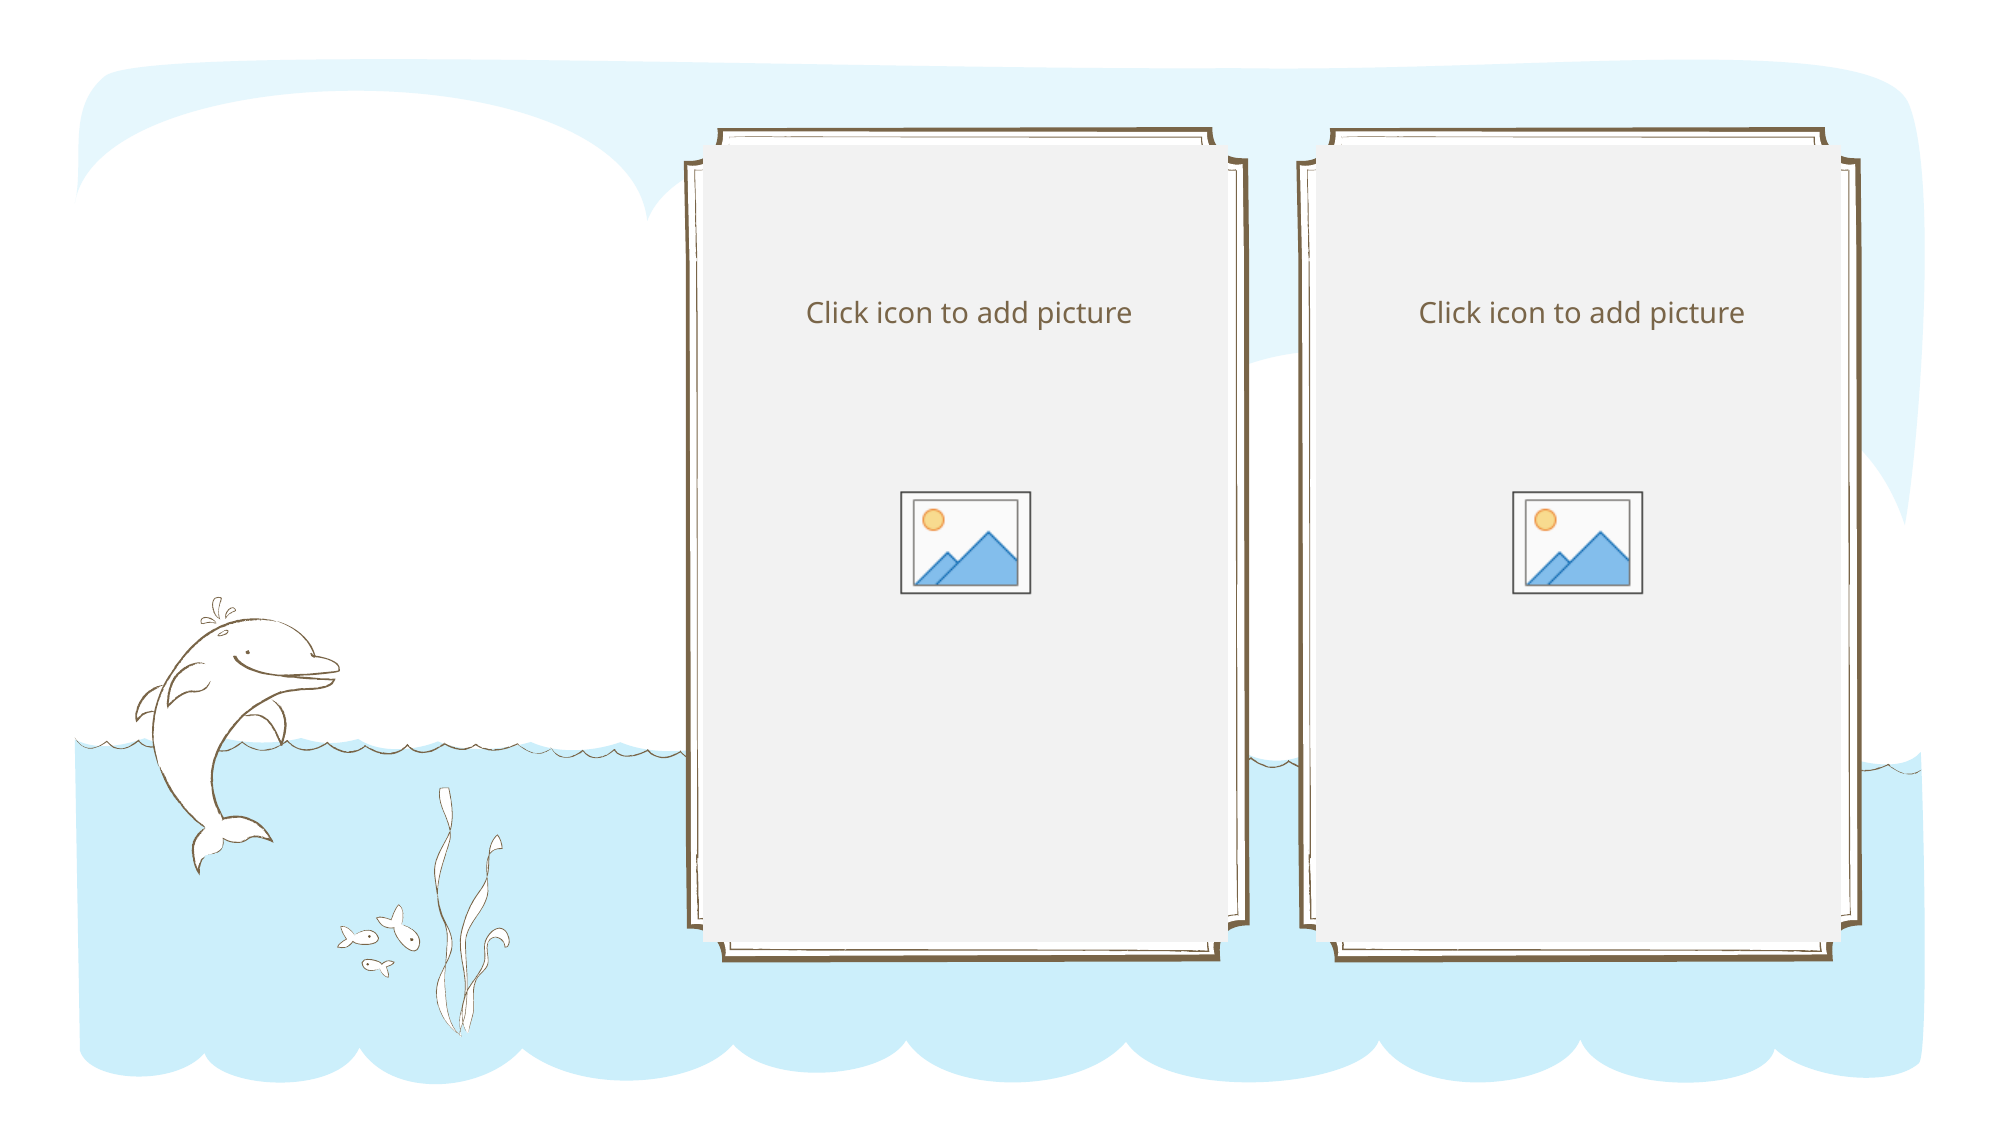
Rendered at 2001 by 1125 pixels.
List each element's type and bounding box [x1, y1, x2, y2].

picture [702, 144, 1229, 942]
picture [1315, 144, 1841, 942]
